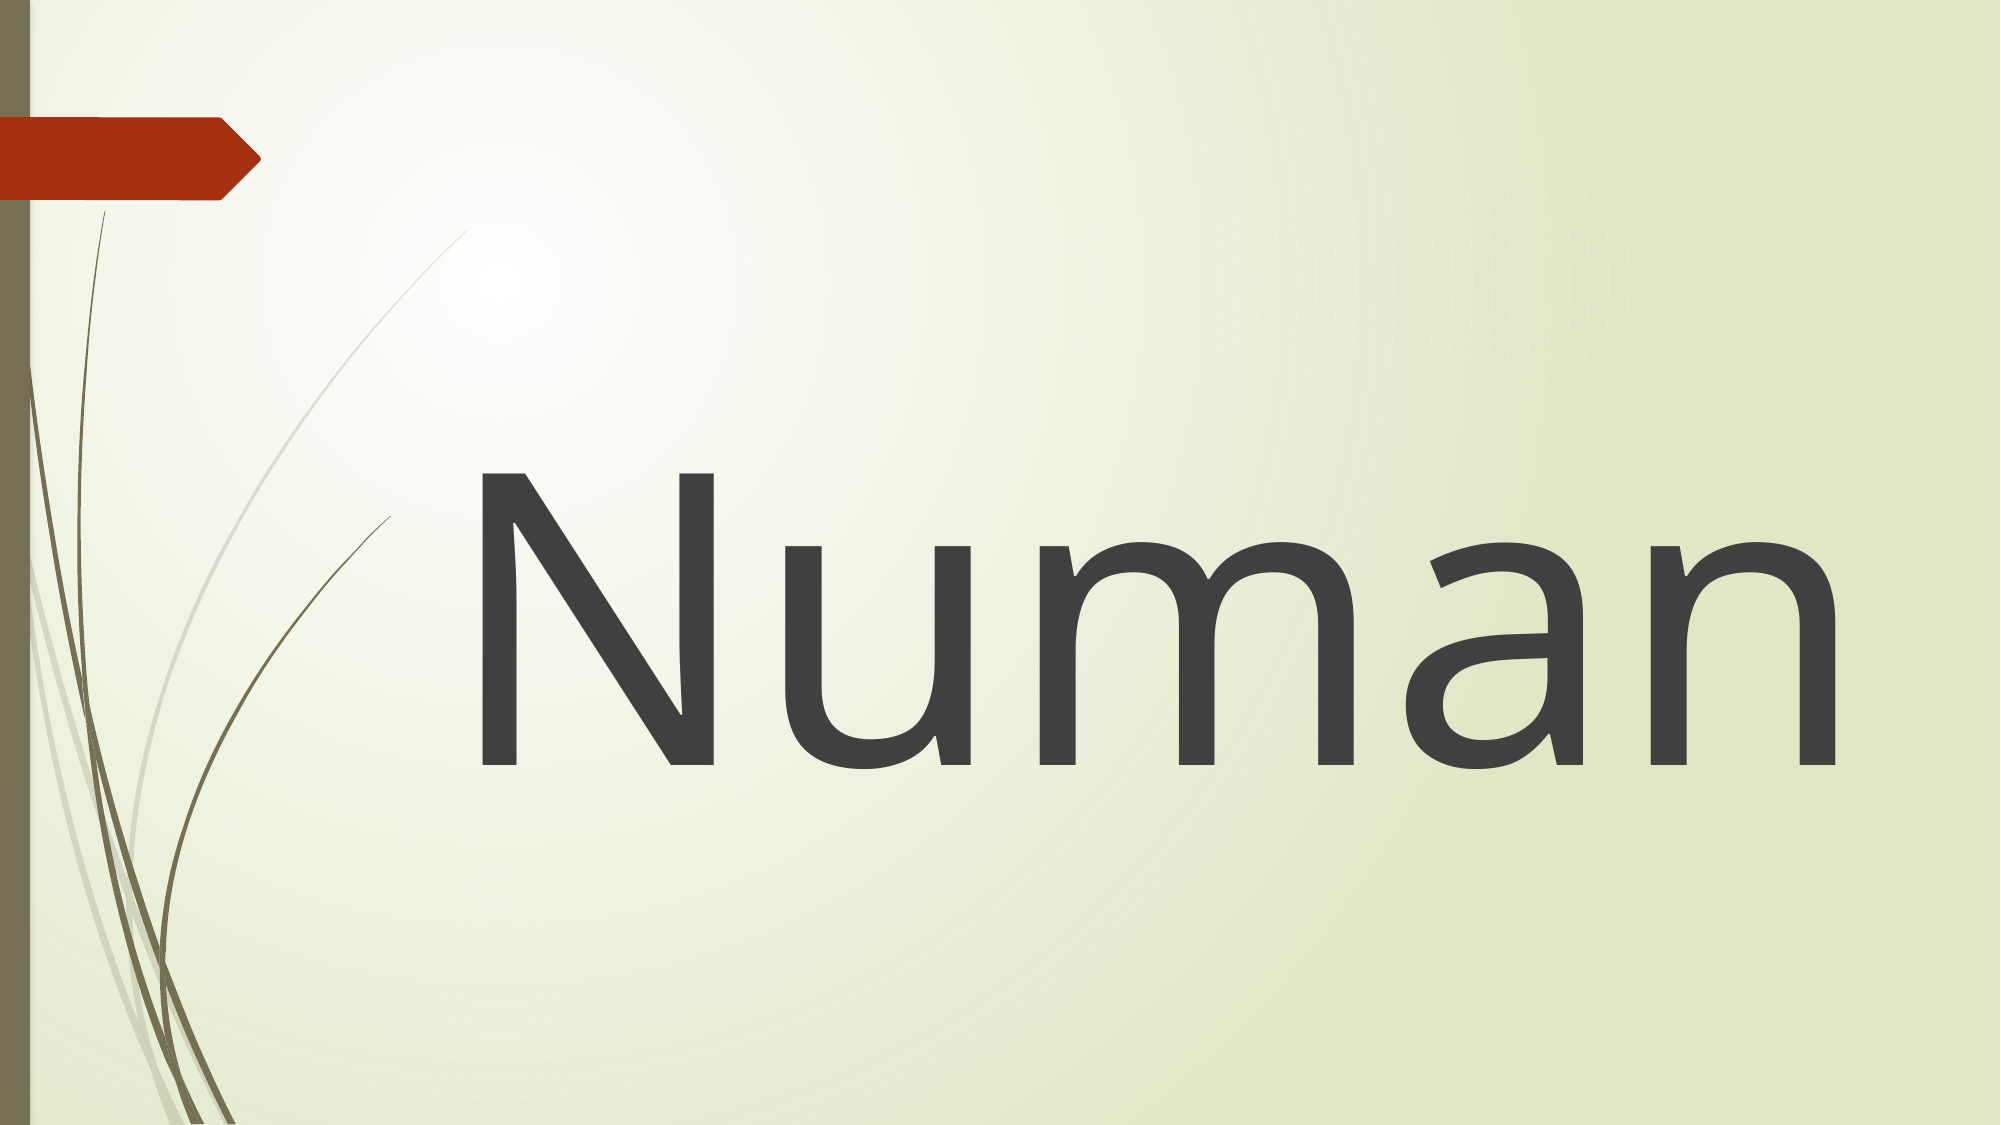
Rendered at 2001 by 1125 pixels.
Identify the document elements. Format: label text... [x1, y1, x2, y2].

list Numan [424, 350, 1888, 970]
